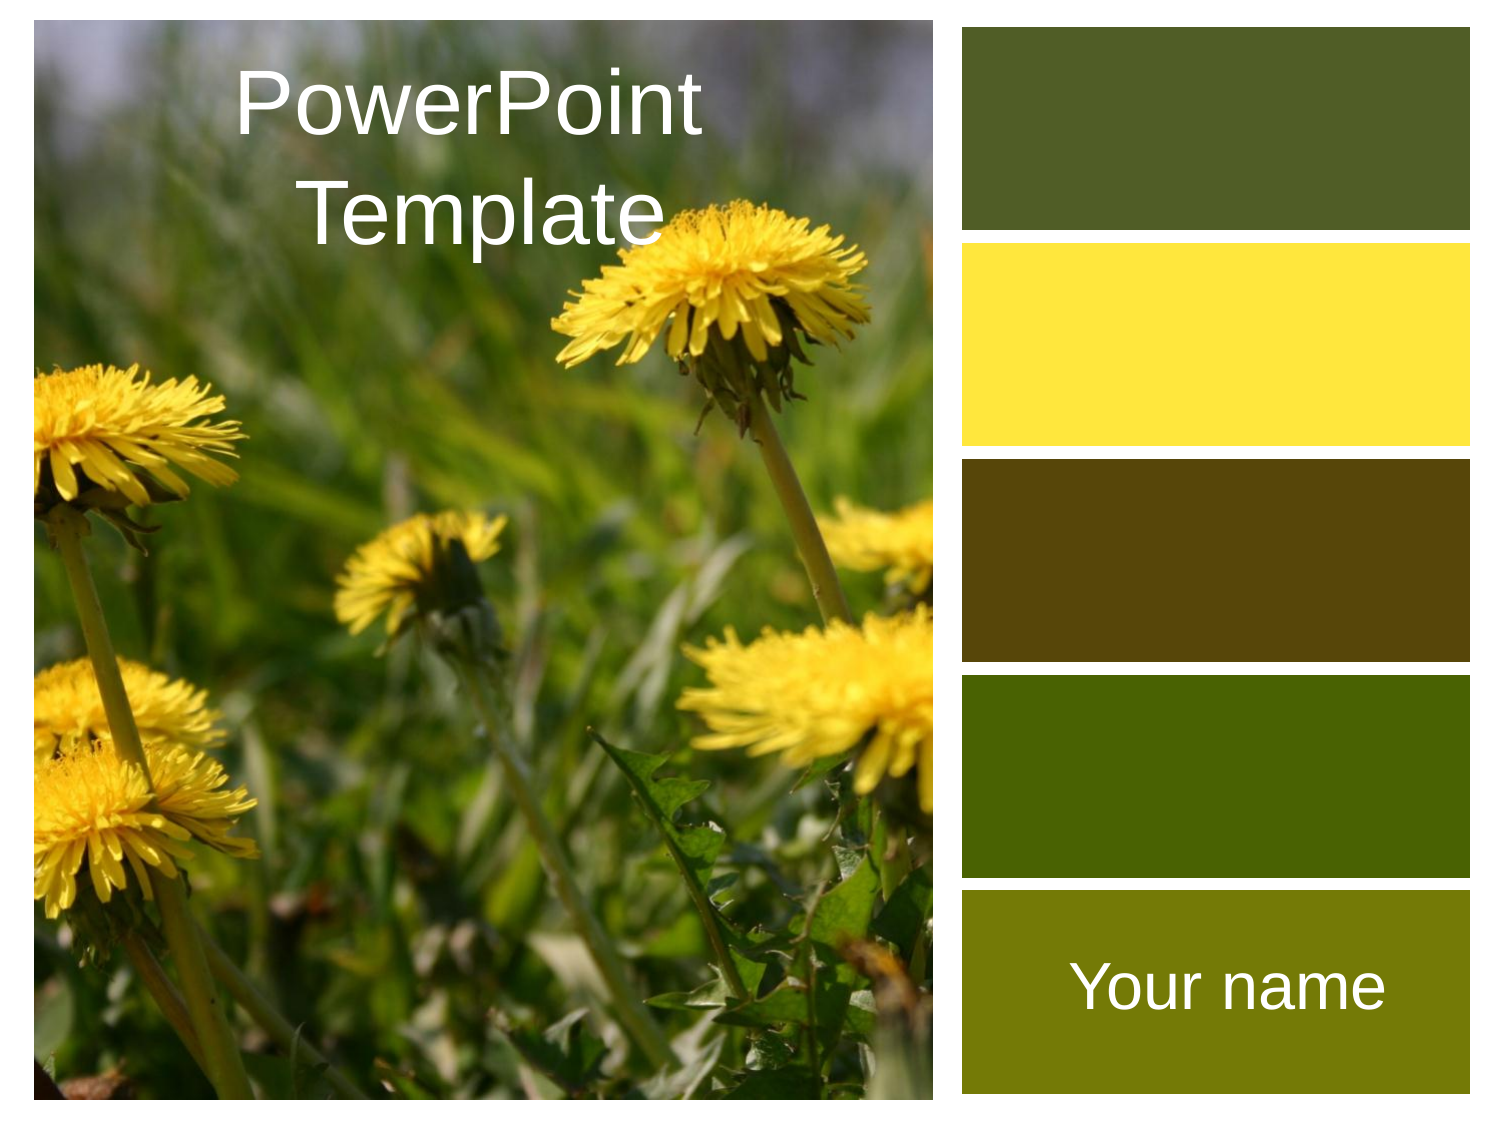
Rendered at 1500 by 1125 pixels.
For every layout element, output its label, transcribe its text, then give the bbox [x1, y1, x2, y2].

subtitle Your name [988, 935, 1468, 1089]
title PowerPoint Template [29, 20, 933, 286]
picture [34, 286, 933, 1100]
